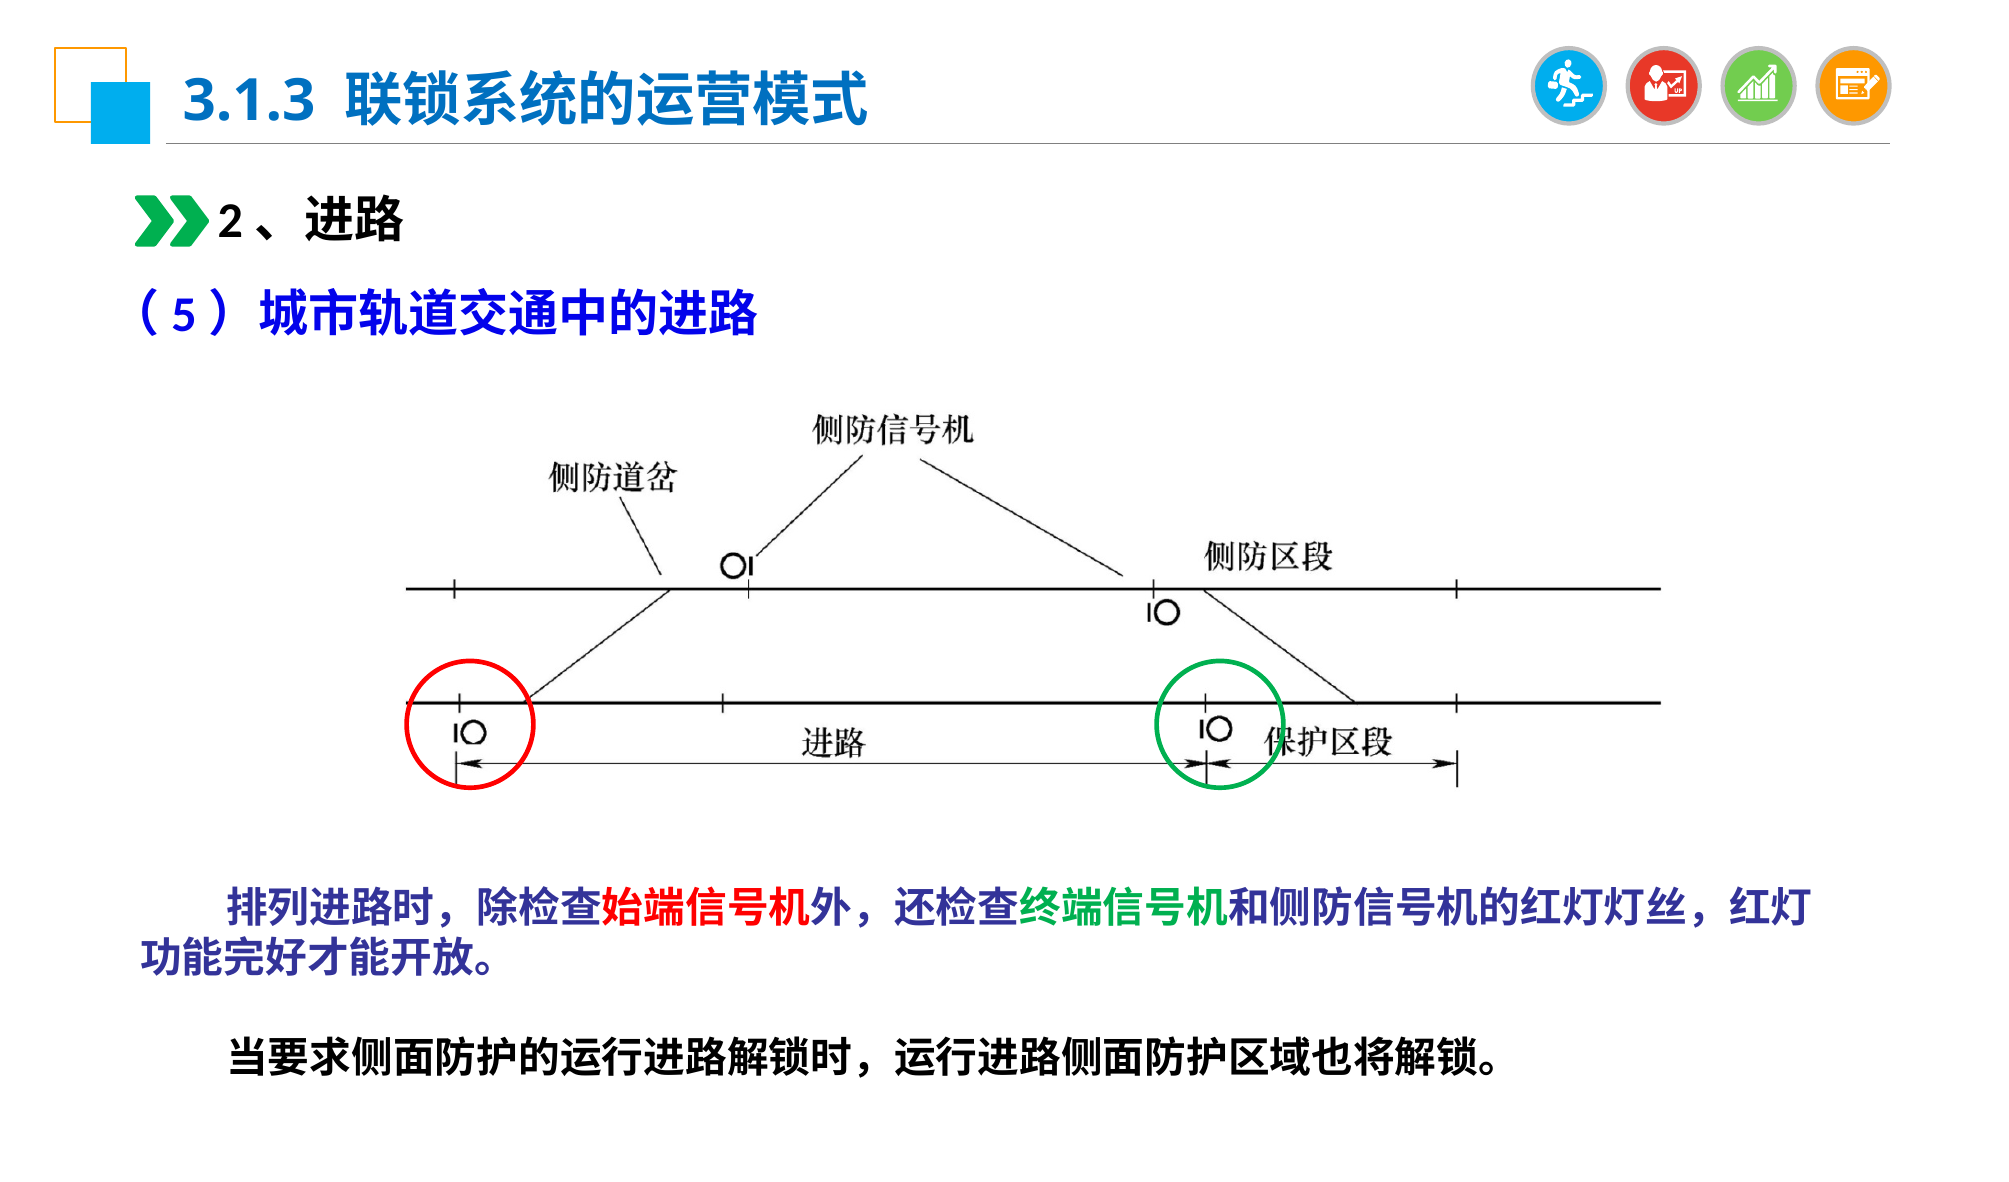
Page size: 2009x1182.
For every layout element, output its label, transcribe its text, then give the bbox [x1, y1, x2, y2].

picture [370, 391, 1673, 810]
text_box 排列进路时，除检查始端信号机外，还检查终端信号机和侧防信号机的红灯灯丝，红灯功能完好才能开放。 当要求侧面防护的运行进路解锁时，运行进路侧面防护区域也将解锁。 [125, 872, 1860, 1088]
text_box 3.1.3 联锁系统的运营模式 [162, 51, 890, 142]
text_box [136, 180, 416, 257]
text_box （5）城市轨道交通中的进路 [94, 274, 774, 349]
